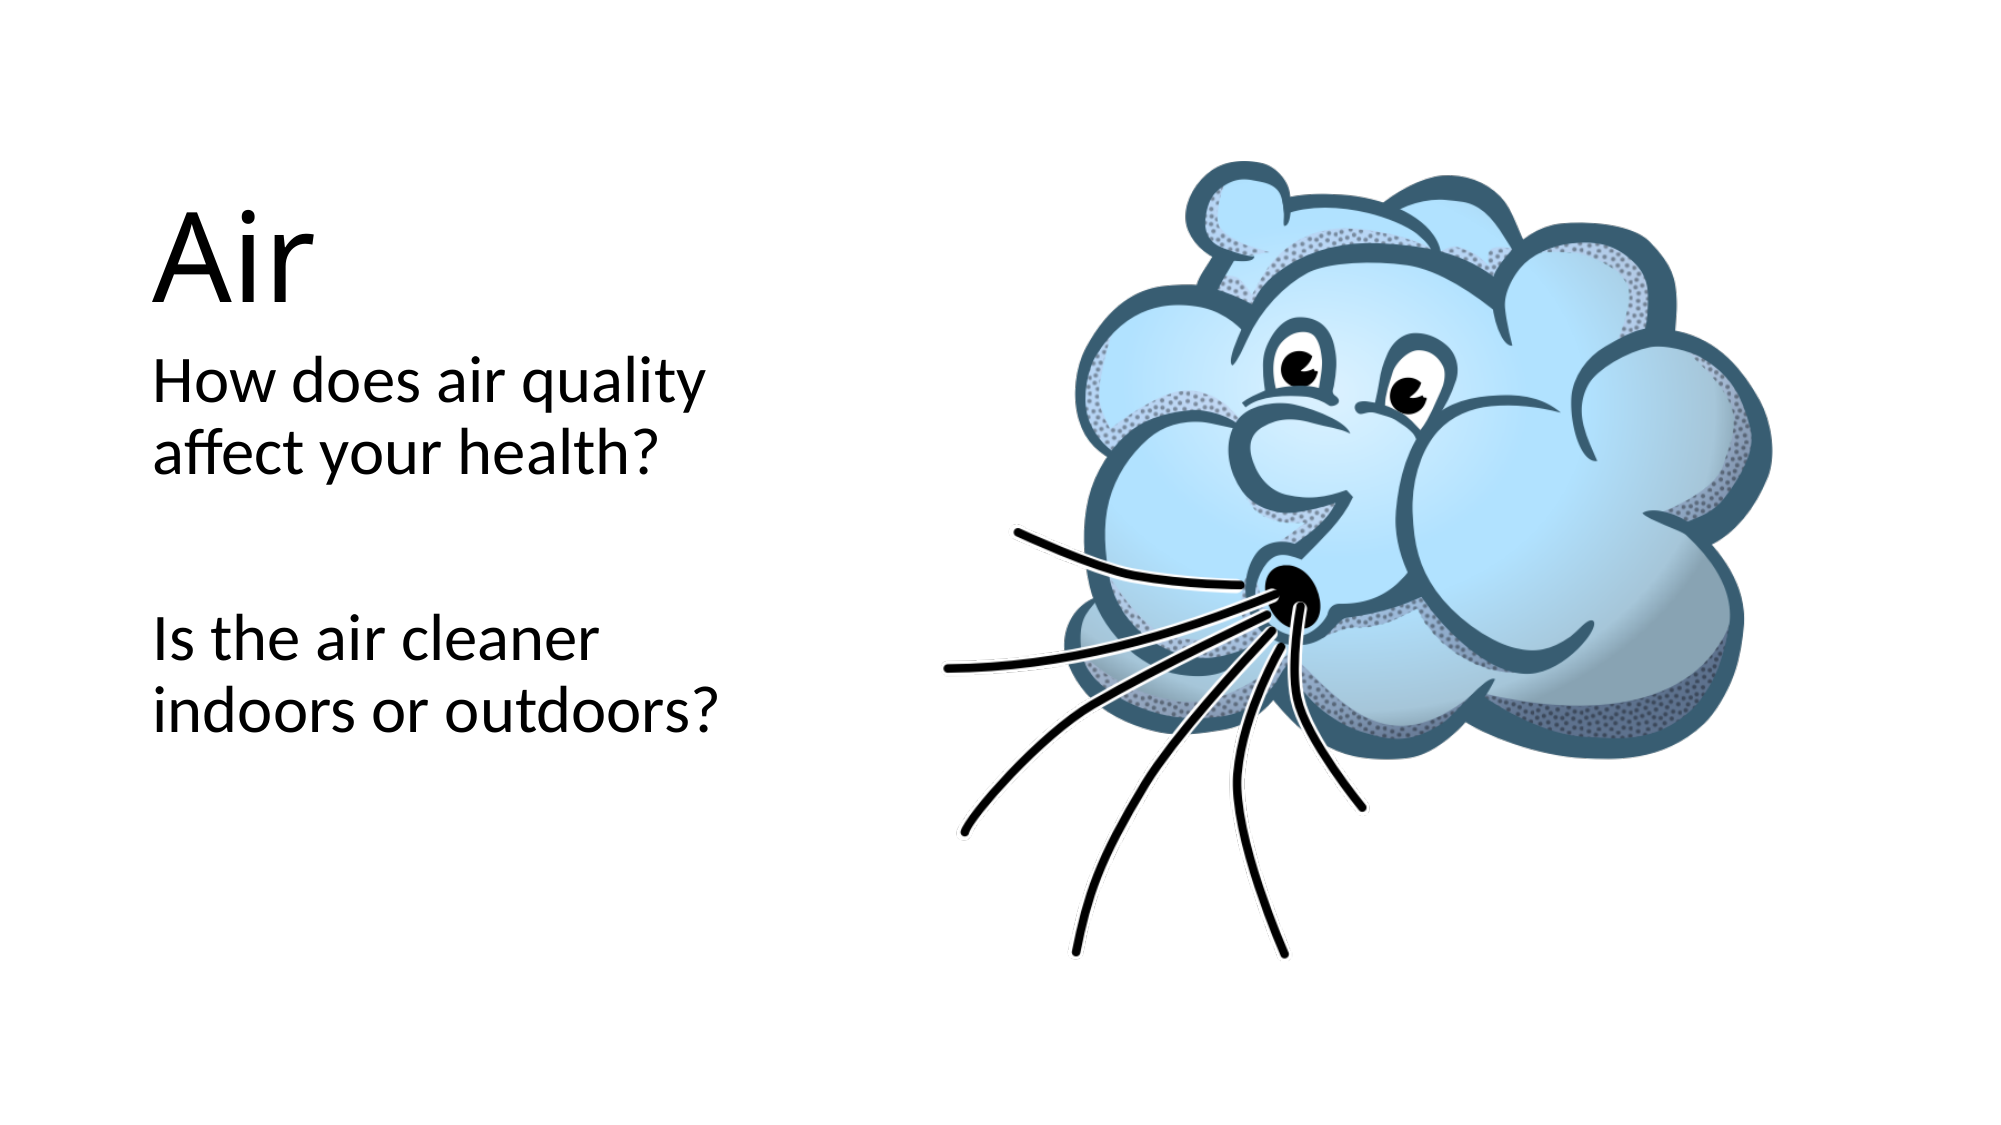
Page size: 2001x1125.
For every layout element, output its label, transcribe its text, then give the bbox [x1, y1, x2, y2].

title Air [137, 75, 783, 337]
list How does air quality affect your health? Is the air cleaner indoors or outdoors? [137, 337, 783, 963]
picture [940, 161, 1773, 962]
